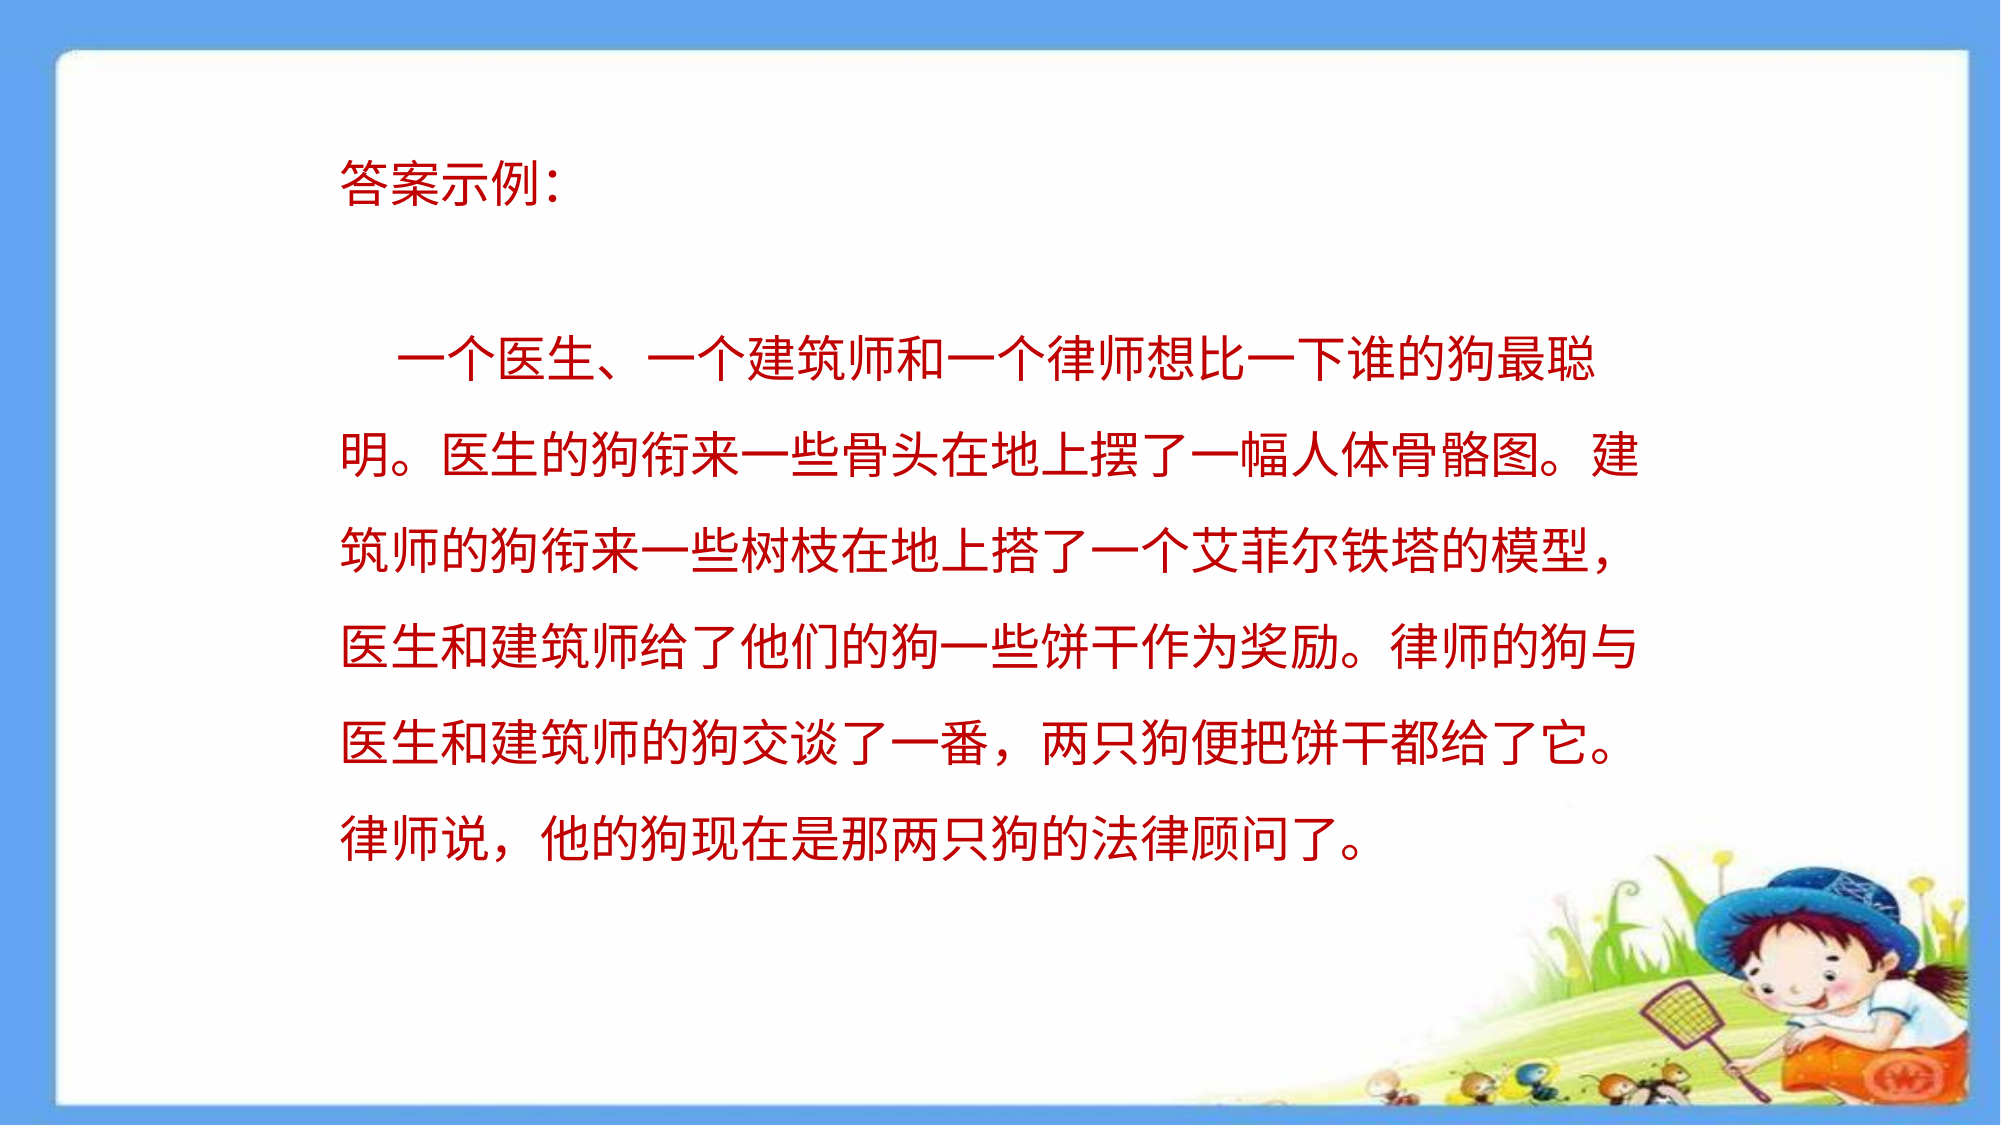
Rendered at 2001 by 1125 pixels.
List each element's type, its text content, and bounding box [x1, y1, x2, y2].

list 答案示例： 一个医生、一个建筑师和一个律师想比一下谁的狗最聪明。医生的狗衔来一些骨头在地上摆了一幅人体骨骼图。建筑师的狗衔来一些树枝在地上搭了一个艾菲尔铁塔的模型，医生和建筑师给了他们的狗一些饼干作为奖励。律师的狗与医生和建筑师的狗交谈了一番，两只狗便把饼干都给了它。律师说，他的狗现在是那两只狗的法律顾问了。 [324, 144, 1675, 887]
picture [0, 0, 2001, 1125]
